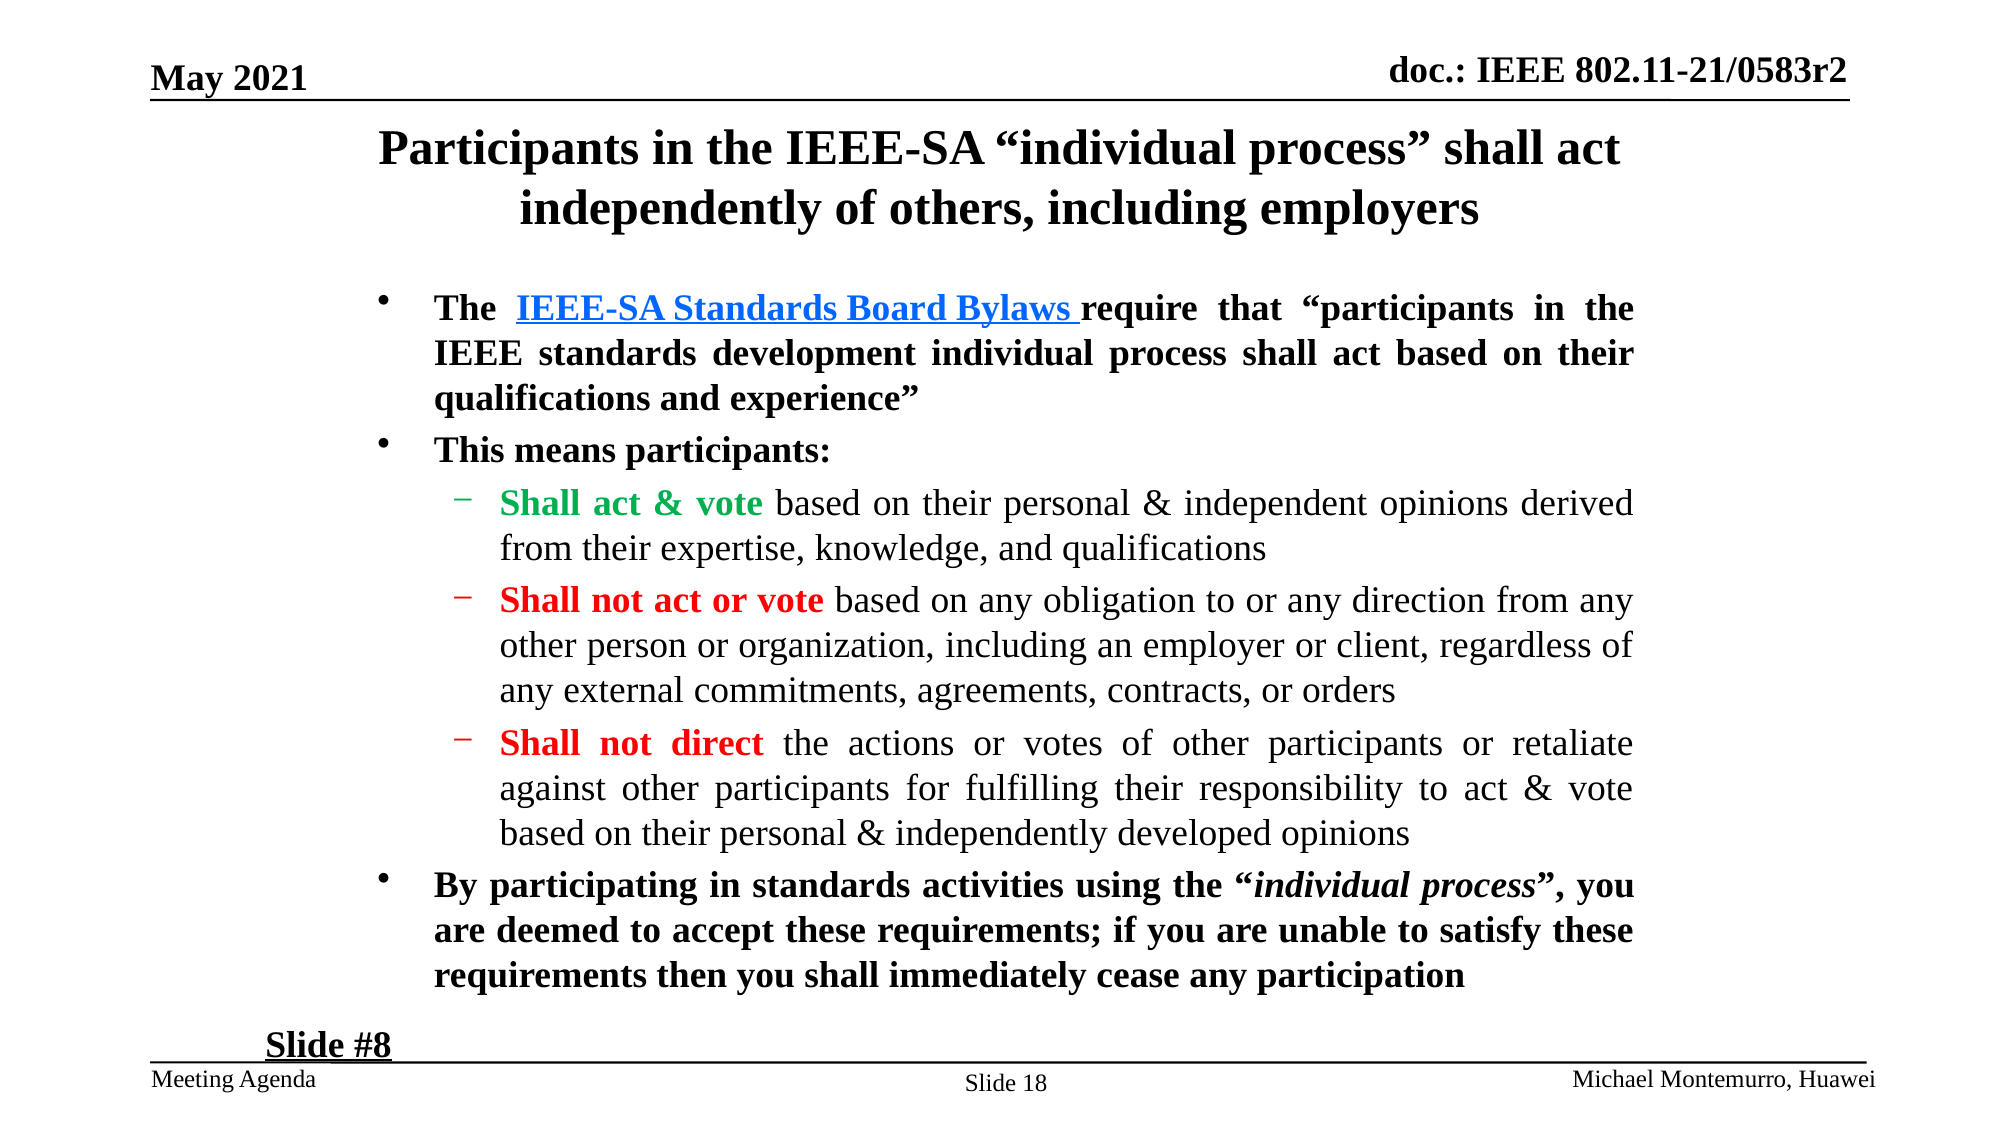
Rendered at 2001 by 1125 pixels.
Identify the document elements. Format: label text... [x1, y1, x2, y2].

text_box Participants in the IEEE-SA “individual process” shall act independently of others, including employers [362, 87, 1638, 263]
footer Michael Montemurro, Huawei [1462, 1062, 1877, 1093]
slide_number Slide 18 [964, 1066, 1049, 1098]
list The IEEE-SA Standards Board Bylaws require that “participants in the IEEE standards development individual process shall act based on their qualifications and experience” This means participants: Shall act & vote based on their personal & independent opinions derived from their expertise, knowledge, and qualifications Shall not act or vote based on any obligation to or any direction from any other person or organization, including an employer or client, regardless of any external commitments, agreements, contracts, or orders Shall not direct the actions or votes of other participants or retaliate against other participants for fulfilling their responsibility to act & vote based on their personal & independently developed opinions By participating in standards activities using the “individual process”, you are deemed to accept these requirements; if you are unable to satisfy these requirements then you shall immediately cease any participation [362, 275, 1650, 1038]
text_box Slide #8 [250, 1012, 407, 1073]
